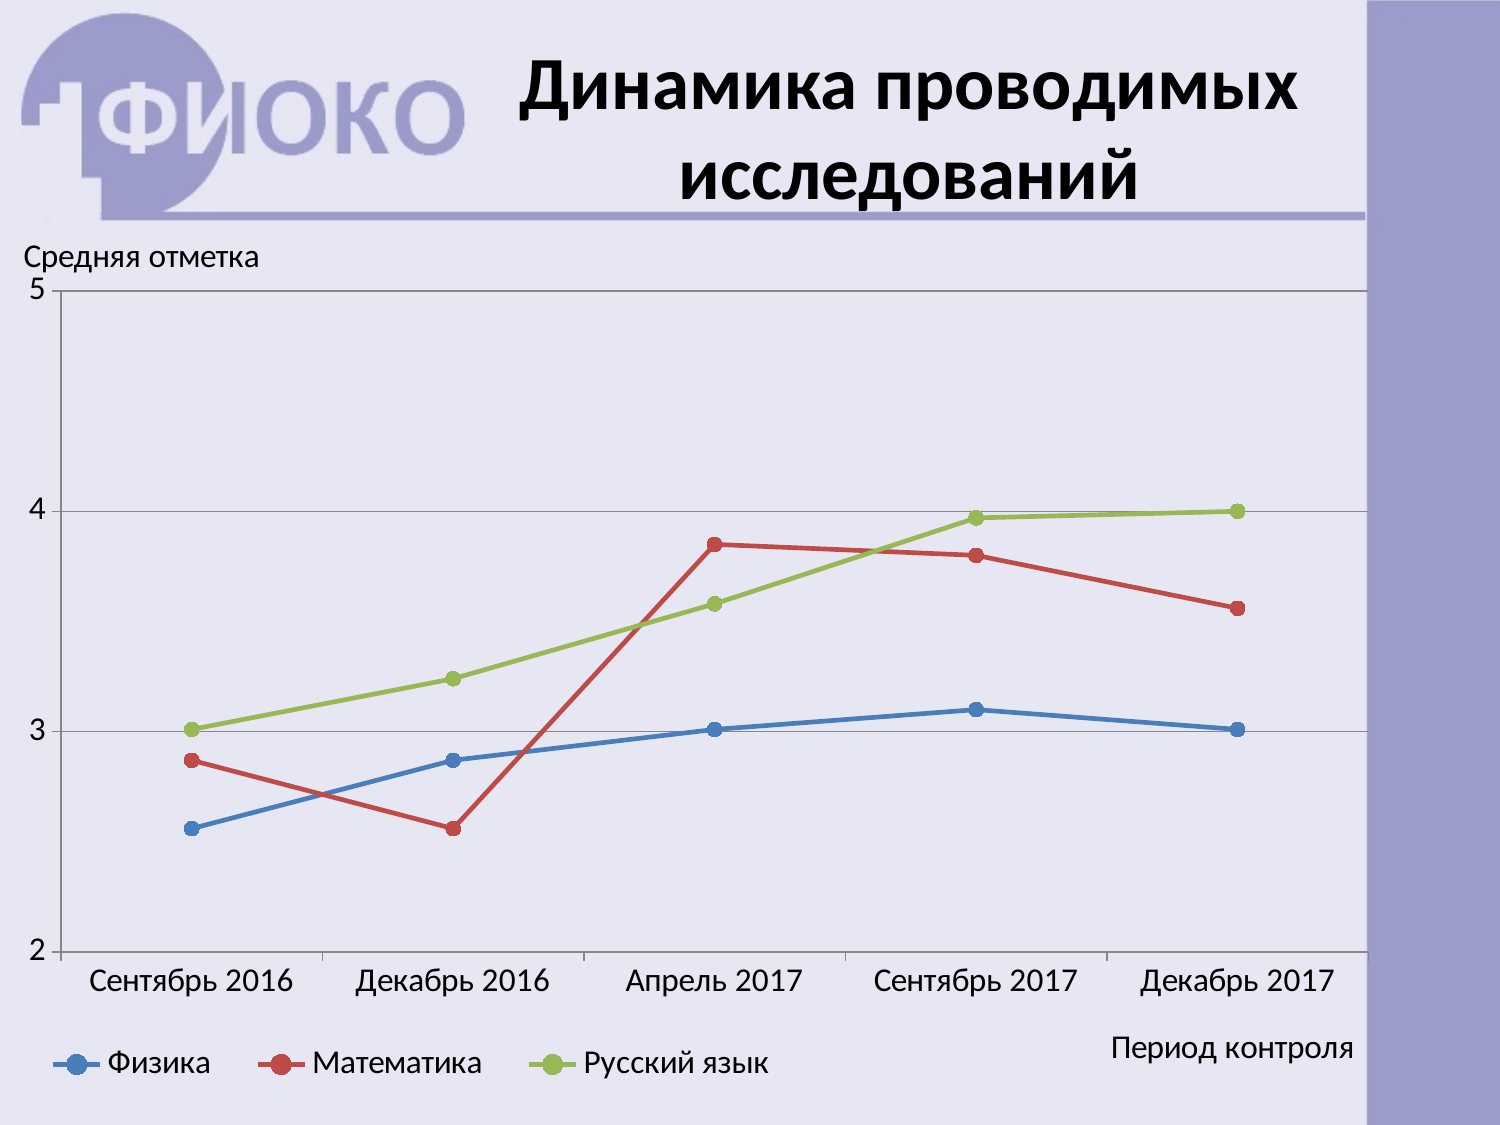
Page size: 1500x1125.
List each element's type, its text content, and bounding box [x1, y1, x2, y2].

title Динамика проводимых исследований [442, 30, 1376, 218]
picture [0, 0, 1500, 1125]
chart [17, 219, 1377, 1095]
